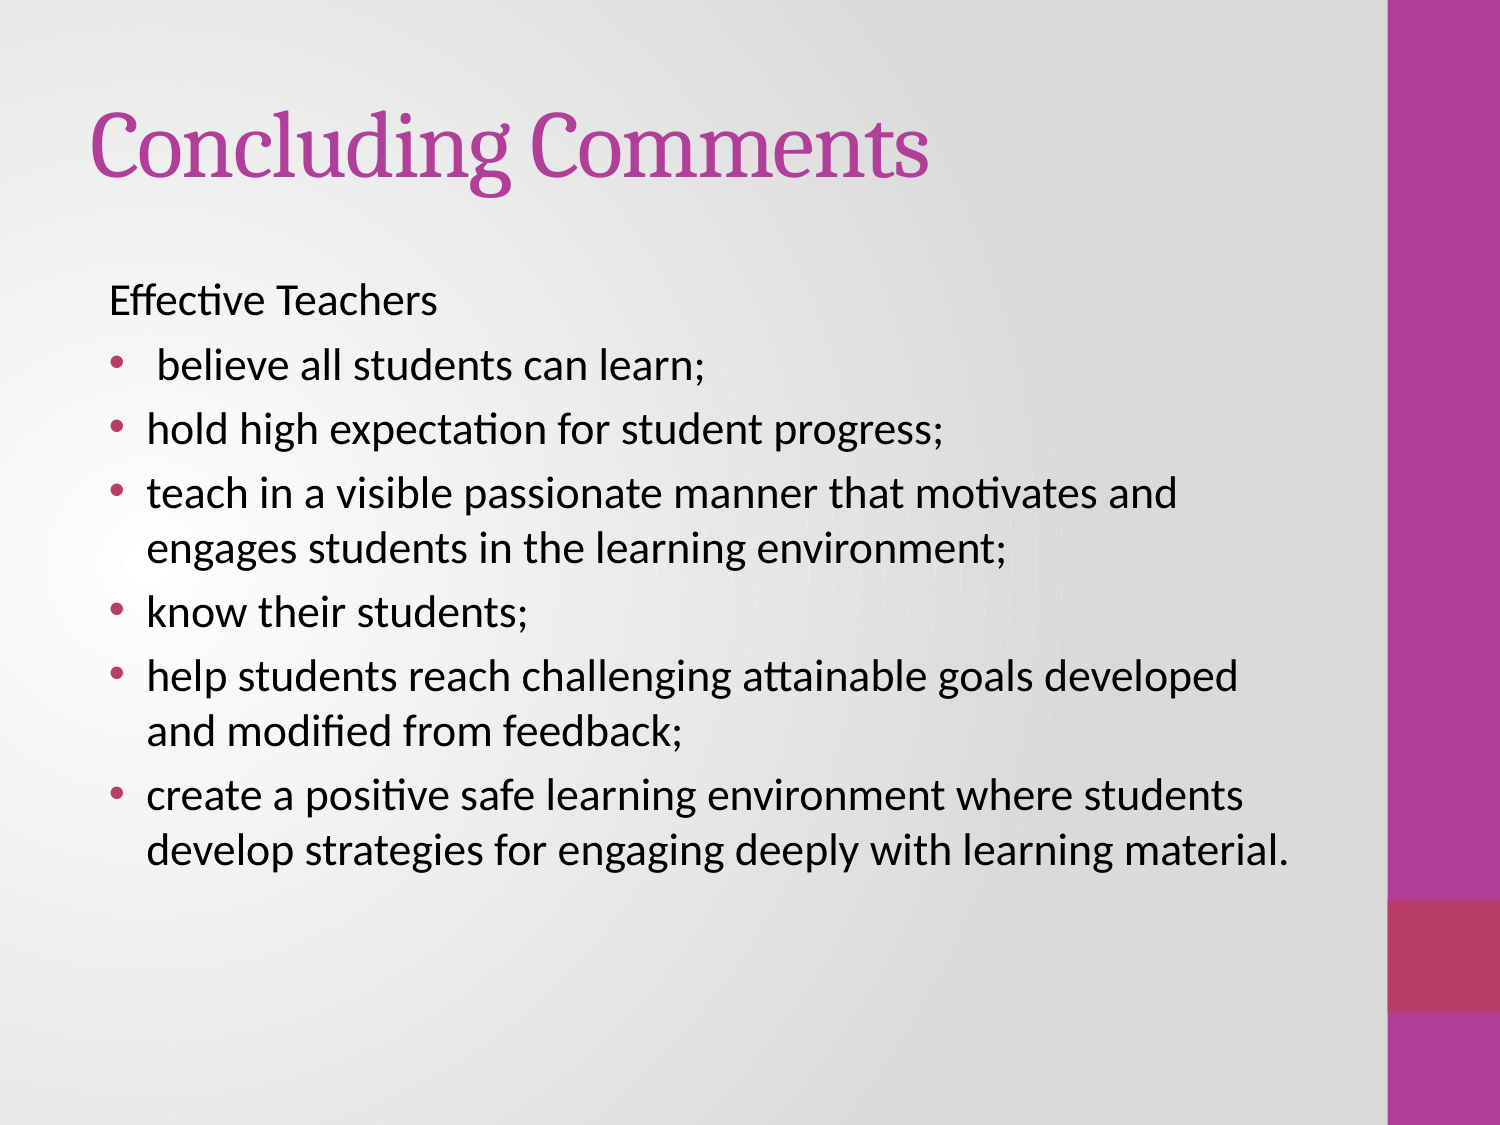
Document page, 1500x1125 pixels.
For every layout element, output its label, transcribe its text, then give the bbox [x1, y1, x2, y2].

list Effective Teachers believe all students can learn; hold high expectation for student progress; teach in a visible passionate manner that motivates and engages students in the learning environment; know their students; help students reach challenging attainable goals developed and modified from feedback; create a positive safe learning environment where students develop strategies for engaging deeply with learning material. [75, 262, 1325, 1050]
title Concluding Comments [75, 45, 1325, 233]
